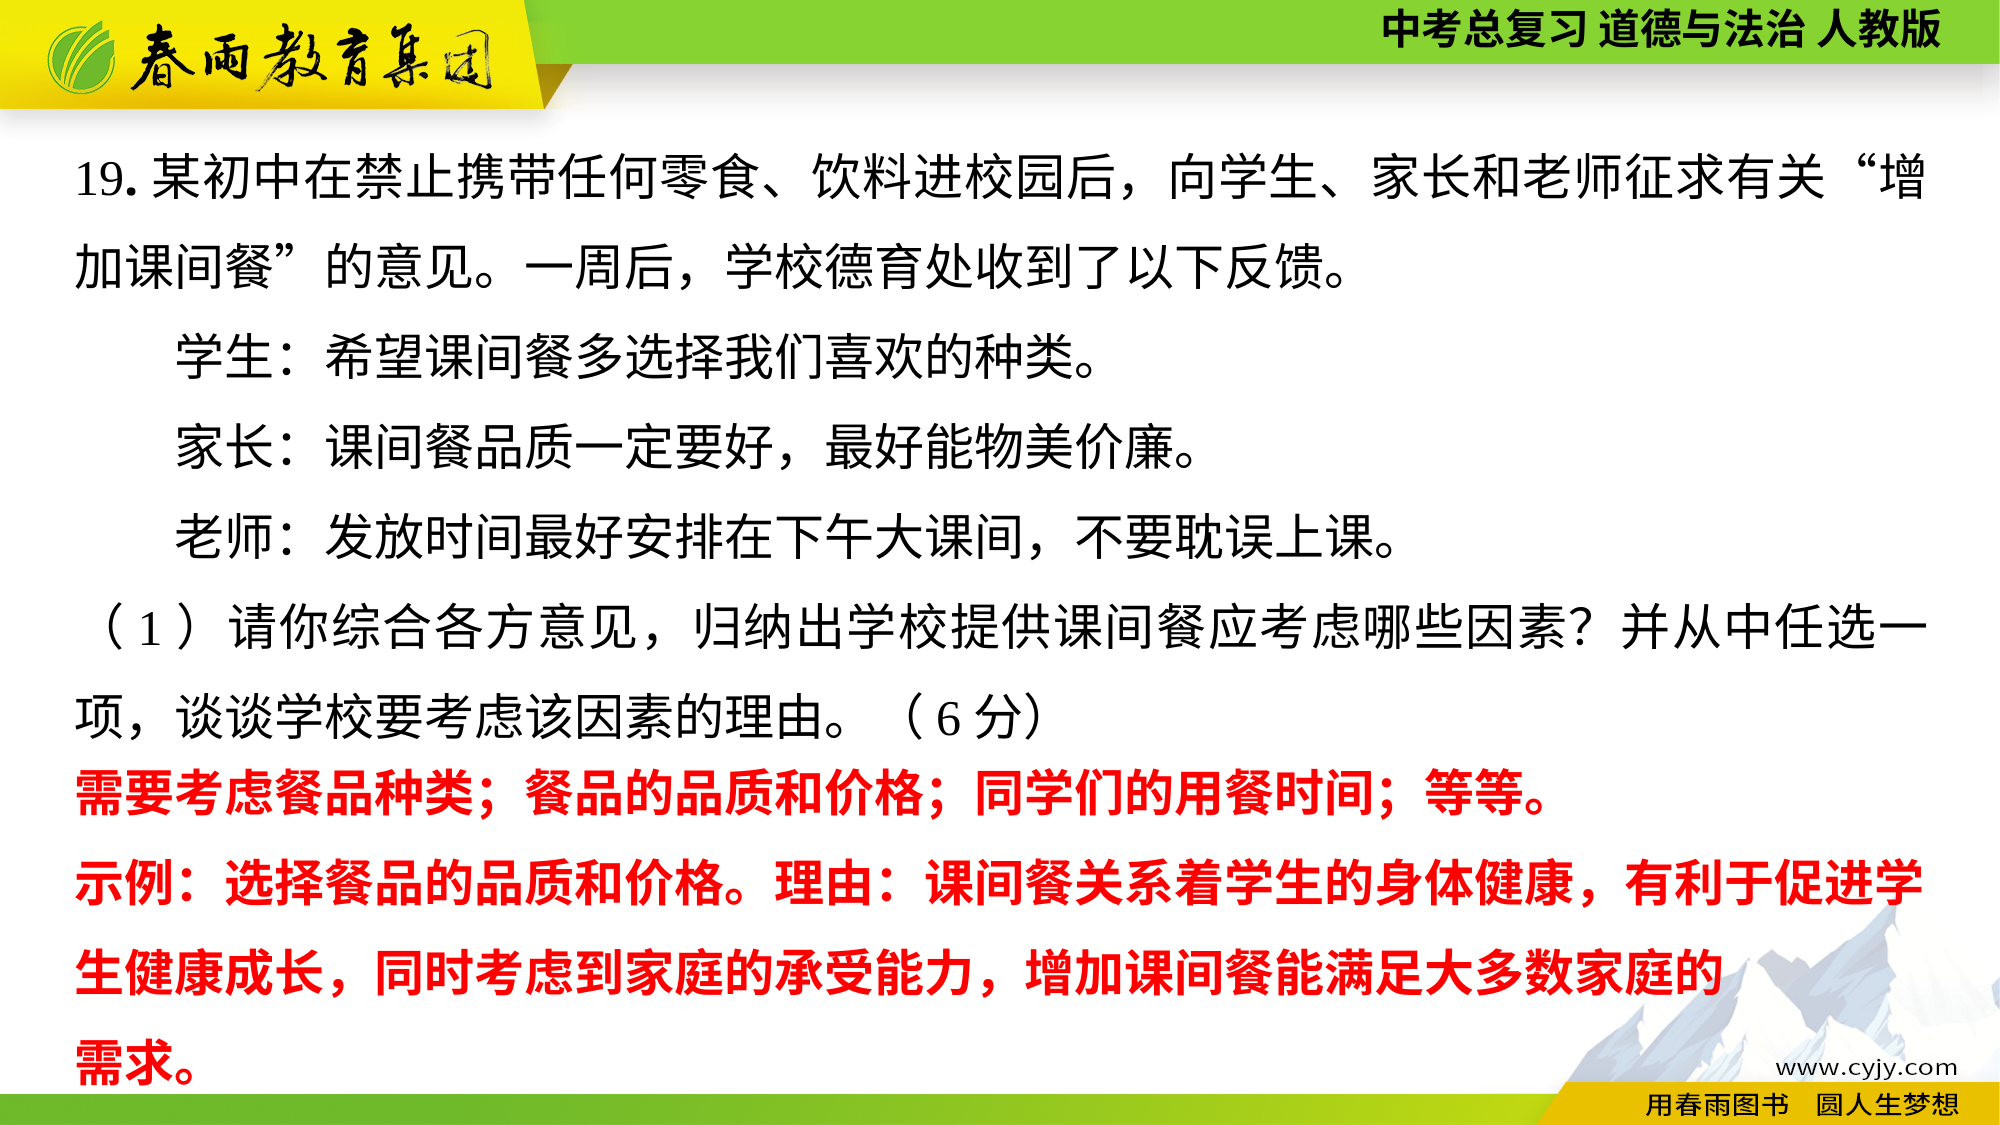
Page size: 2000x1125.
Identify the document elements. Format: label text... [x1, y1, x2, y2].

text_box 需要考虑餐品种类；餐品的品质和价格；同学们的用餐时间；等等。 示例：选择餐品的品质和价格。理由：课间餐关系着学生的身体健康，有利于促进学生健康成长，同时考虑到家庭的承受能力，增加课间餐能满足大多数家庭的 需求。 [59, 724, 1944, 1100]
list 19.某初中在禁止携带任何零食、饮料进校园后，向学生、家长和老师征求有关“增加课间餐”的意见。一周后，学校德育处收到了以下反馈。 学生：希望课间餐多选择我们喜欢的种类。 家长：课间餐品质一定要好，最好能物美价廉。 老师：发放时间最好安排在下午大课间，不要耽误上课。 （1）请你综合各方意见，归纳出学校提供课间餐应考虑哪些因素？并从中任选一项，谈谈学校要考虑该因素的理由。（6分） [59, 107, 1944, 724]
picture [0, 0, 2000, 1125]
